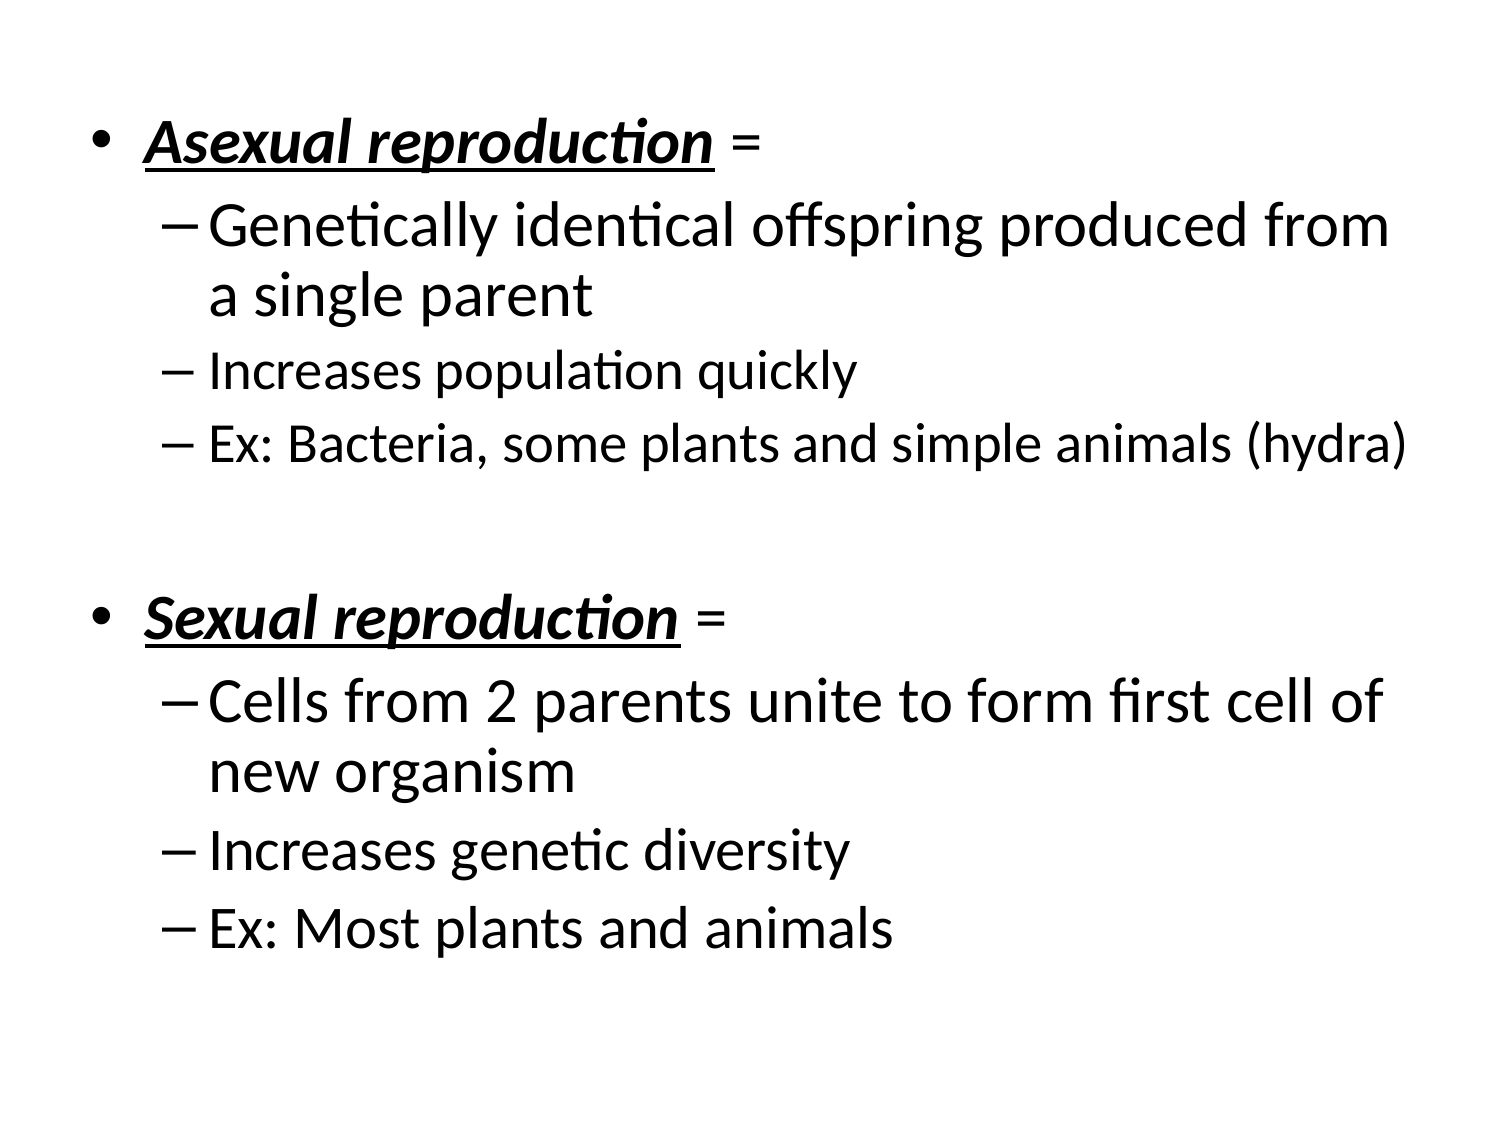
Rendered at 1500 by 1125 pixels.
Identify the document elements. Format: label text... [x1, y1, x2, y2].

list Asexual reproduction = Genetically identical offspring produced from a single parent Increases population quickly Ex: Bacteria, some plants and simple animals (hydra) Sexual reproduction = Cells from 2 parents unite to form first cell of new organism Increases genetic diversity Ex: Most plants and animals [75, 99, 1425, 1005]
